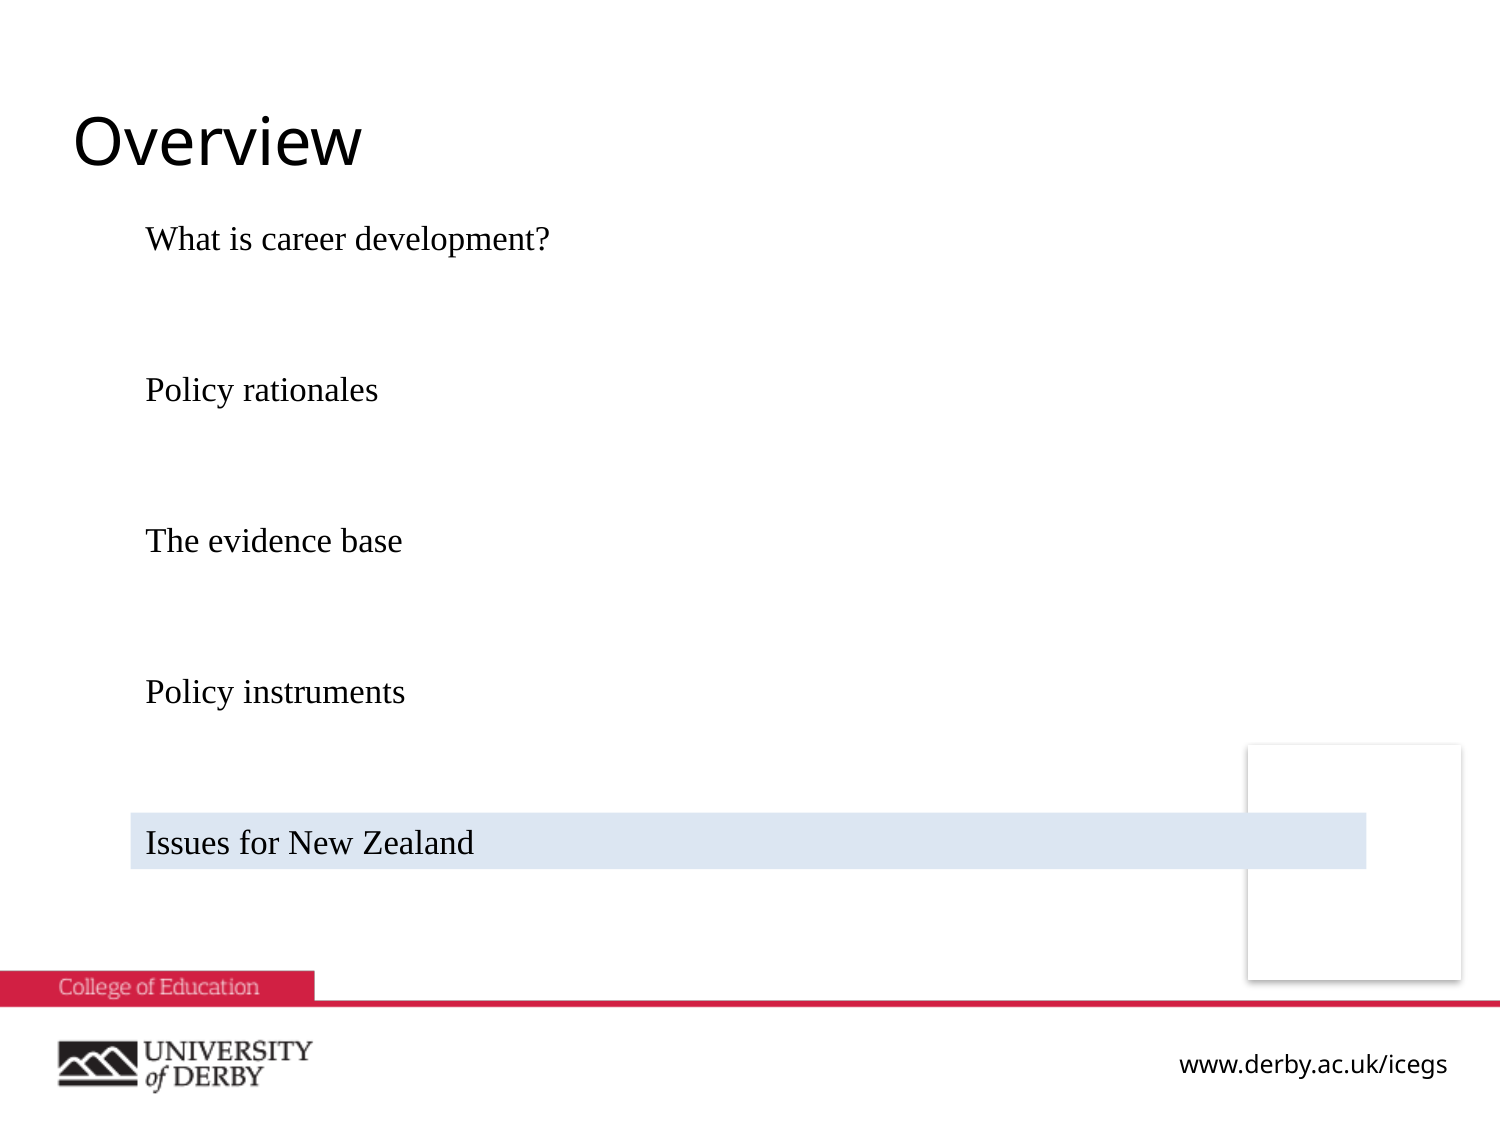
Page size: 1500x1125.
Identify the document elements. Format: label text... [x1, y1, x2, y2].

title Overview [57, 45, 1425, 210]
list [61, 207, 1436, 870]
